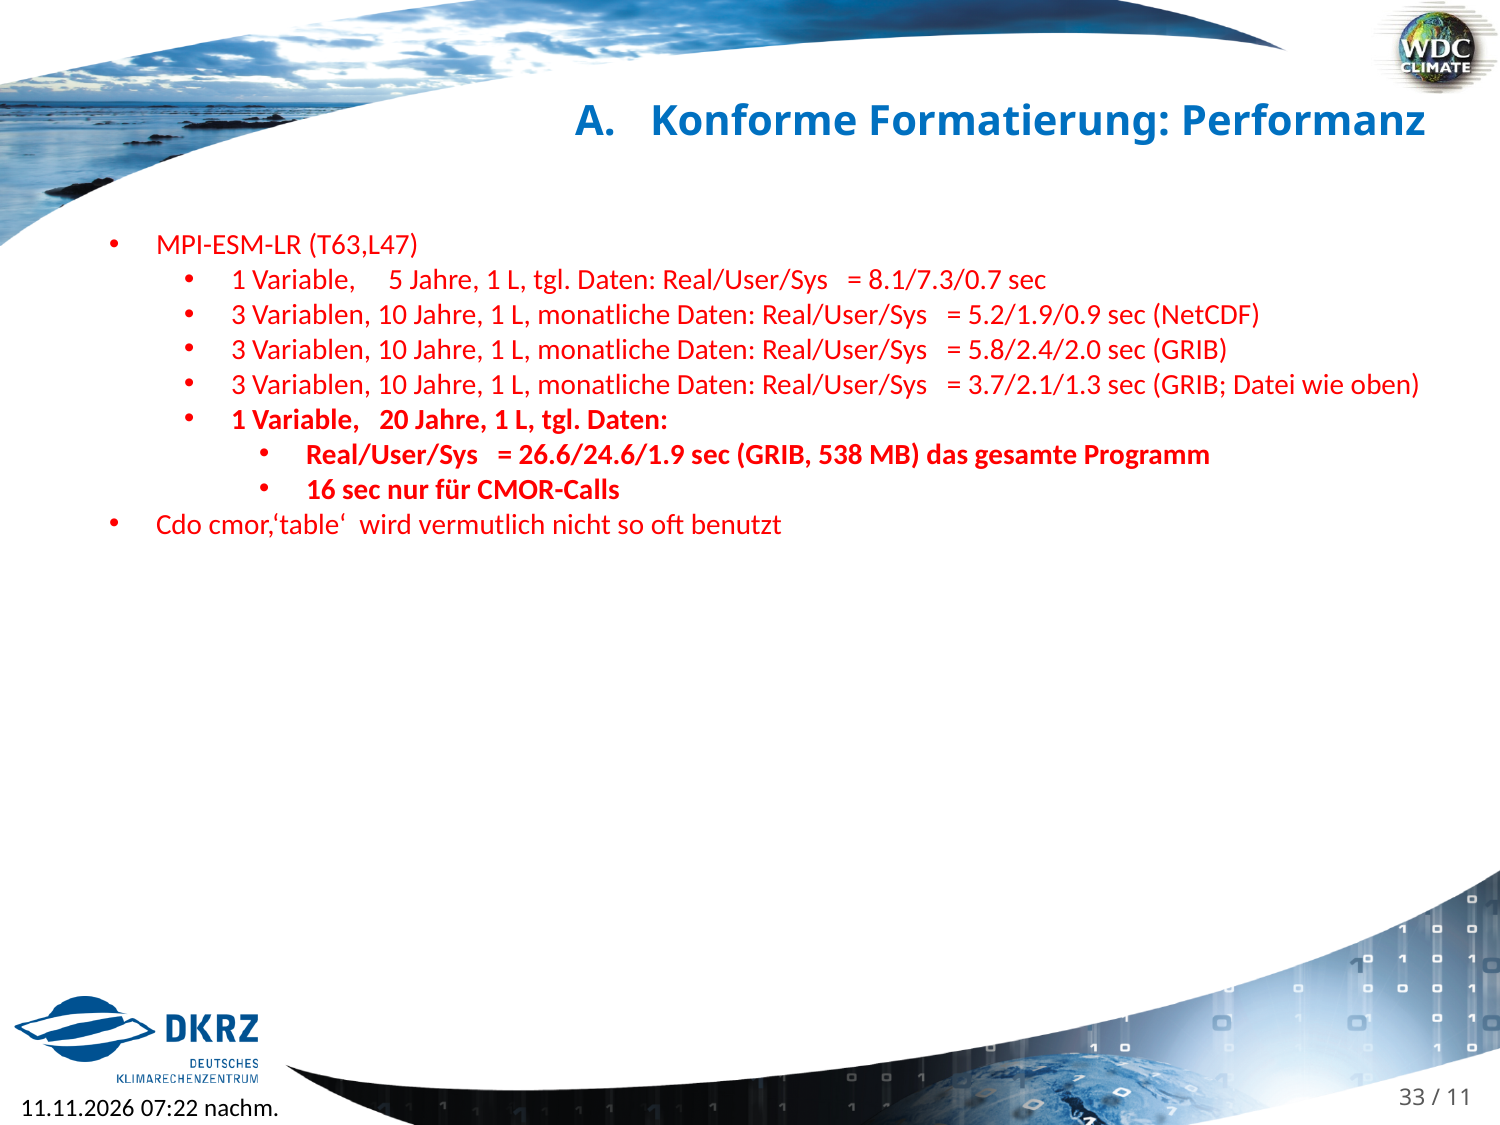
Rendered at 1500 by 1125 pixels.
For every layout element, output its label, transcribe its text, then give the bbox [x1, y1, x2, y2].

text_box Konforme Formatierung: Performanz [205, 111, 1441, 152]
text_box MPI-ESM-LR (T63,L47) 1 Variable, 5 Jahre, 1 L, tgl. Daten: Real/User/Sys = 8.1/7.3/0.7 sec 3 Variablen, 10 Jahre, 1 L, monatliche Daten: Real/User/Sys = 5.2/1.9/0.9 sec (NetCDF) 3 Variablen, 10 Jahre, 1 L, monatliche Daten: Real/User/Sys = 5.8/2.4/2.0 sec (GRIB) 3 Variablen, 10 Jahre, 1 L, monatliche Daten: Real/User/Sys = 3.7/2.1/1.3 sec (GRIB; Datei wie oben) 1 Variable, 20 Jahre, 1 L, tgl. Daten: Real/User/Sys = 26.6/24.6/1.9 sec (GRIB, 538 MB) das gesamte Programm 16 sec nur für CMOR-Calls Cdo cmor,‘table‘ wird vermutlich nicht so oft benutzt [94, 218, 1447, 548]
picture [1371, 0, 1500, 94]
picture [285, 867, 1500, 1125]
picture [0, 0, 1288, 246]
picture [14, 996, 258, 1083]
